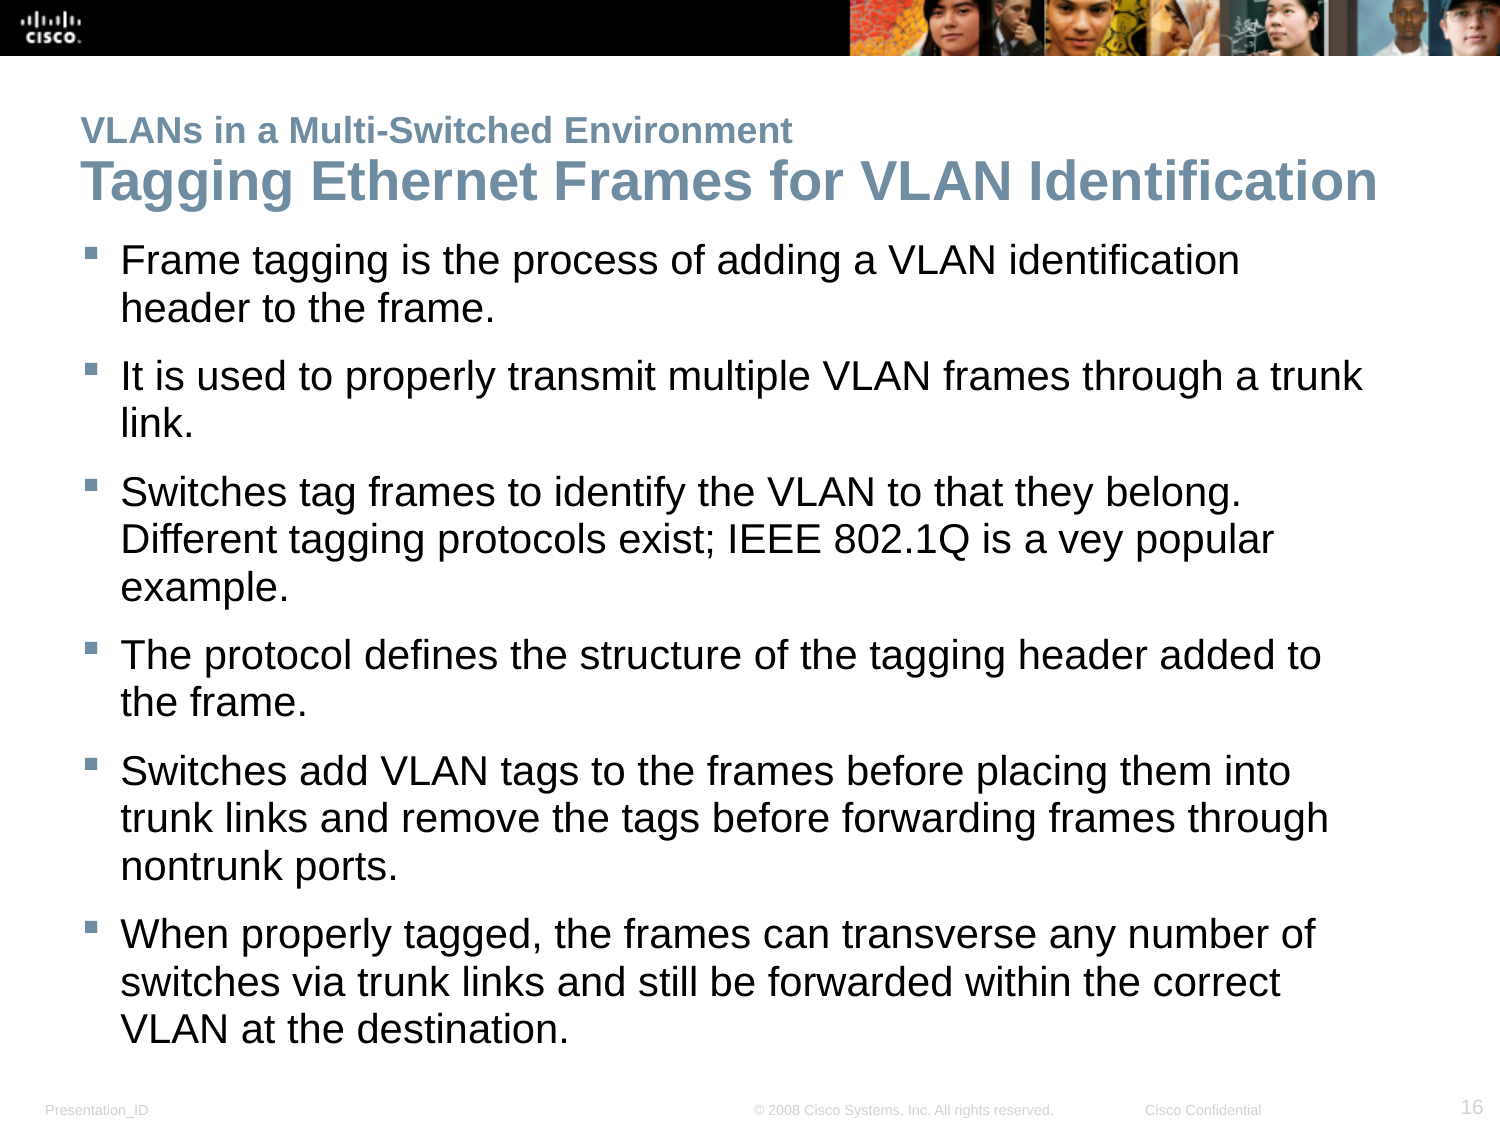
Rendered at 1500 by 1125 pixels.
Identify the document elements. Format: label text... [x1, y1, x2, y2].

picture [0, 0, 1500, 56]
list Frame tagging is the process of adding a VLAN identification header to the frame. It is used to properly transmit multiple VLAN frames through a trunk link. Switches tag frames to identify the VLAN to that they belong. Different tagging protocols exist; IEEE 802.1Q is a vey popular example. The protocol defines the structure of the tagging header added to the frame. Switches add VLAN tags to the frames before placing them into trunk links and remove the tags before forwarding frames through nontrunk ports. When properly tagged, the frames can transverse any number of switches via trunk links and still be forwarded within the correct VLAN at the destination. [67, 229, 1396, 1110]
title VLANs in a Multi-Switched Environment Tagging Ethernet Frames for VLAN Identification [66, 81, 1404, 220]
